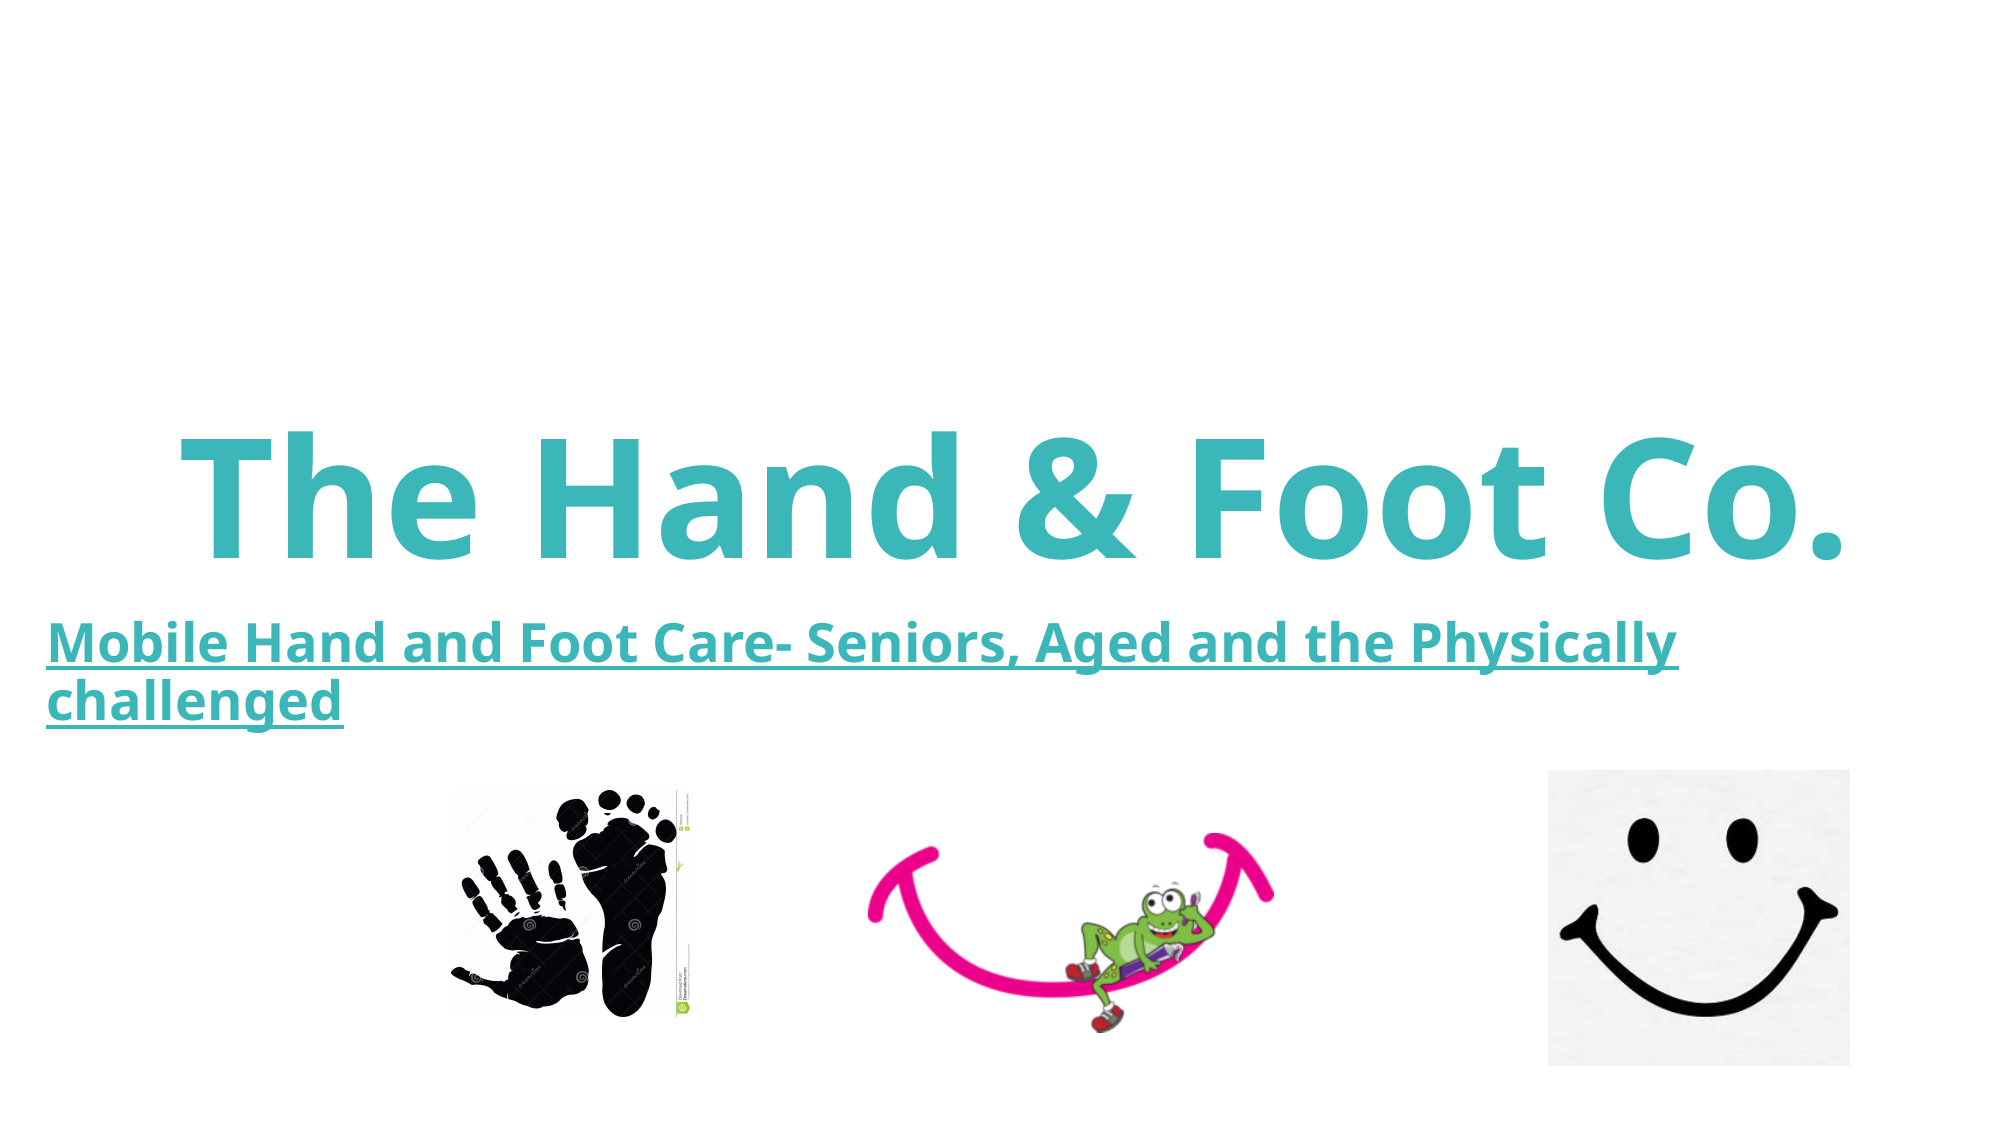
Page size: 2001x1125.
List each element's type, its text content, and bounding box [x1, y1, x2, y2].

picture [1548, 770, 1850, 1066]
picture [451, 790, 692, 1017]
picture [868, 833, 1274, 1033]
list The Hand & Foot Co. Mobile Hand and Foot Care- Seniors, Aged and the Physically challenged [30, 23, 2000, 1114]
